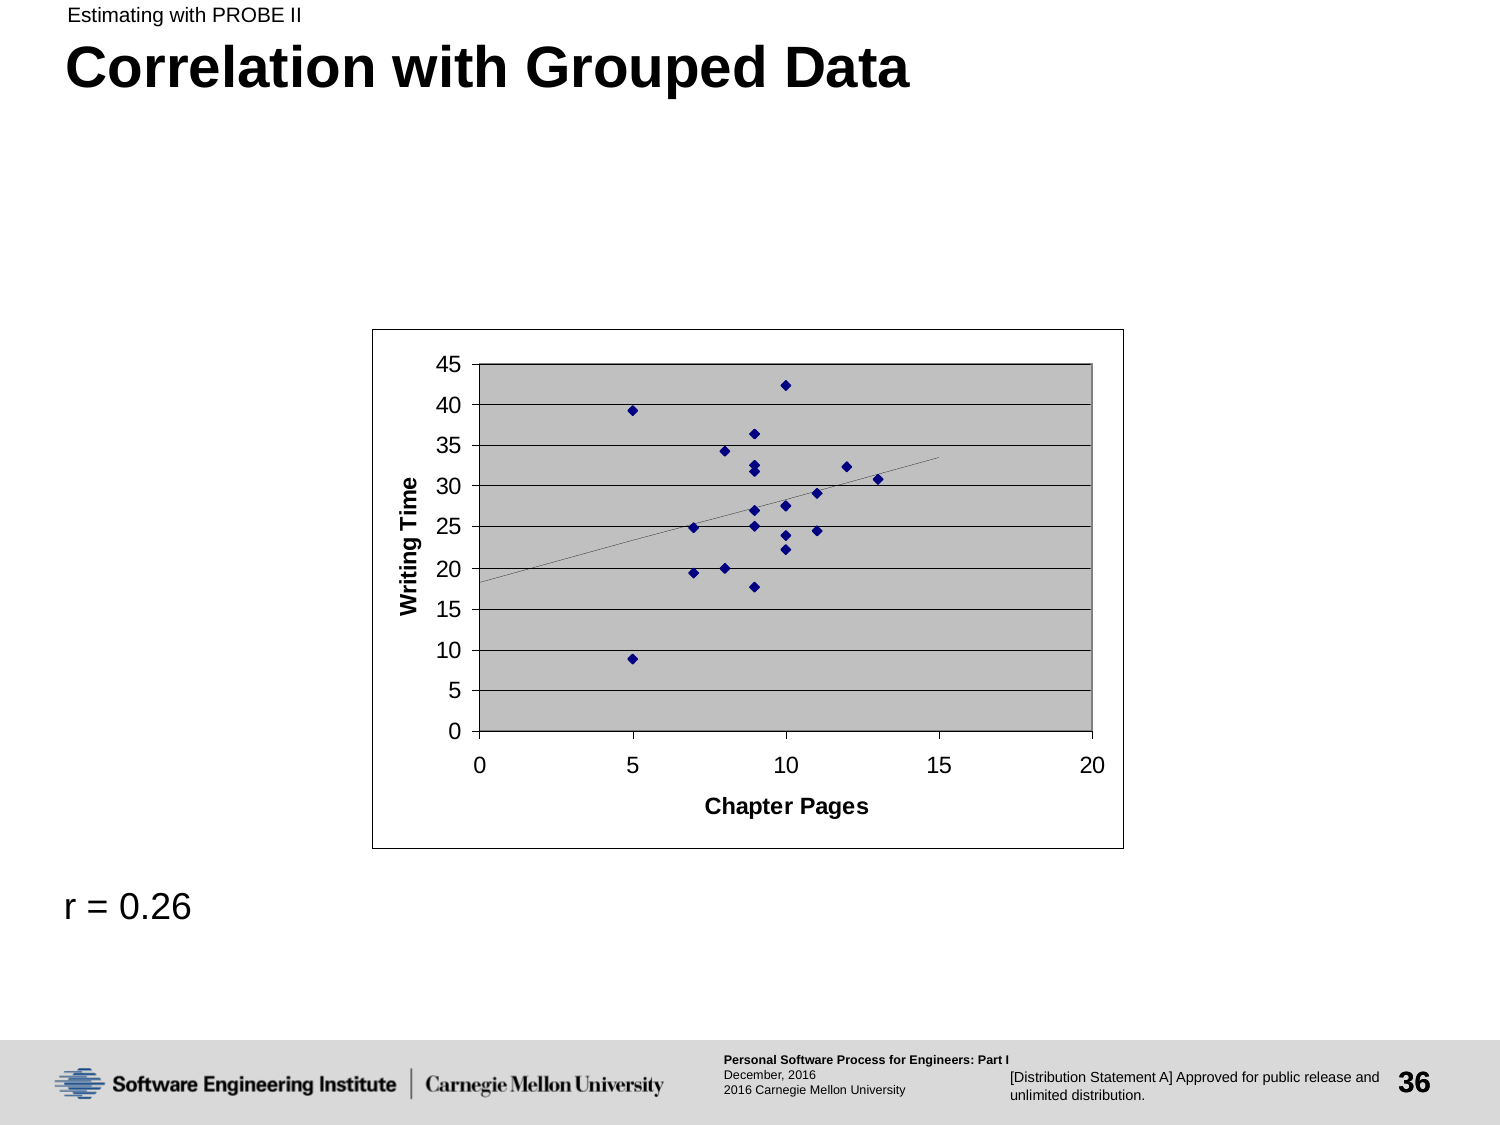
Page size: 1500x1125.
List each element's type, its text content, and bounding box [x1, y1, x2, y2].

title Correlation with Grouped Data [65, 37, 1313, 148]
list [363, 321, 1133, 856]
picture [46, 1061, 673, 1104]
text_box r = 0.26 [63, 882, 208, 928]
text_box Estimating with PROBE II [67, 1, 752, 27]
